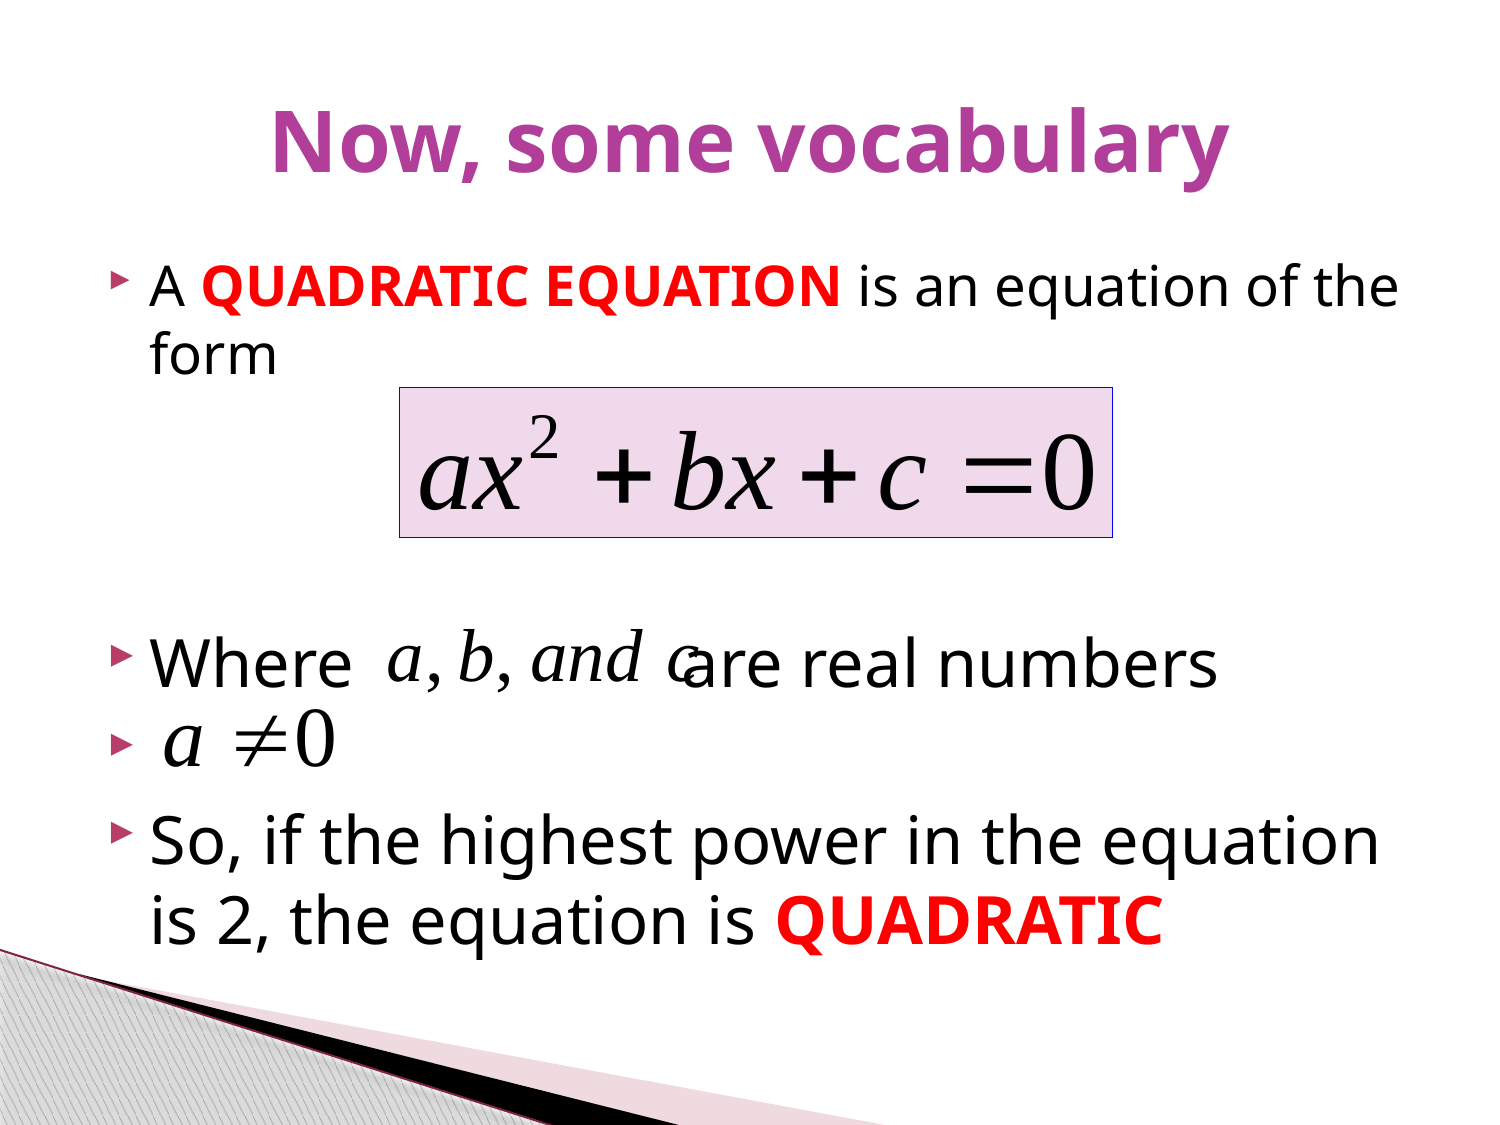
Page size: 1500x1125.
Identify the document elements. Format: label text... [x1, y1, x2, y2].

list A QUADRATIC EQUATION is an equation of the form Where are real numbers So, if the highest power in the equation is 2, the equation is QUADRATIC [75, 243, 1425, 1075]
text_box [399, 387, 1113, 538]
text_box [149, 687, 351, 788]
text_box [374, 612, 713, 713]
title Now, some vocabulary [75, 45, 1425, 233]
